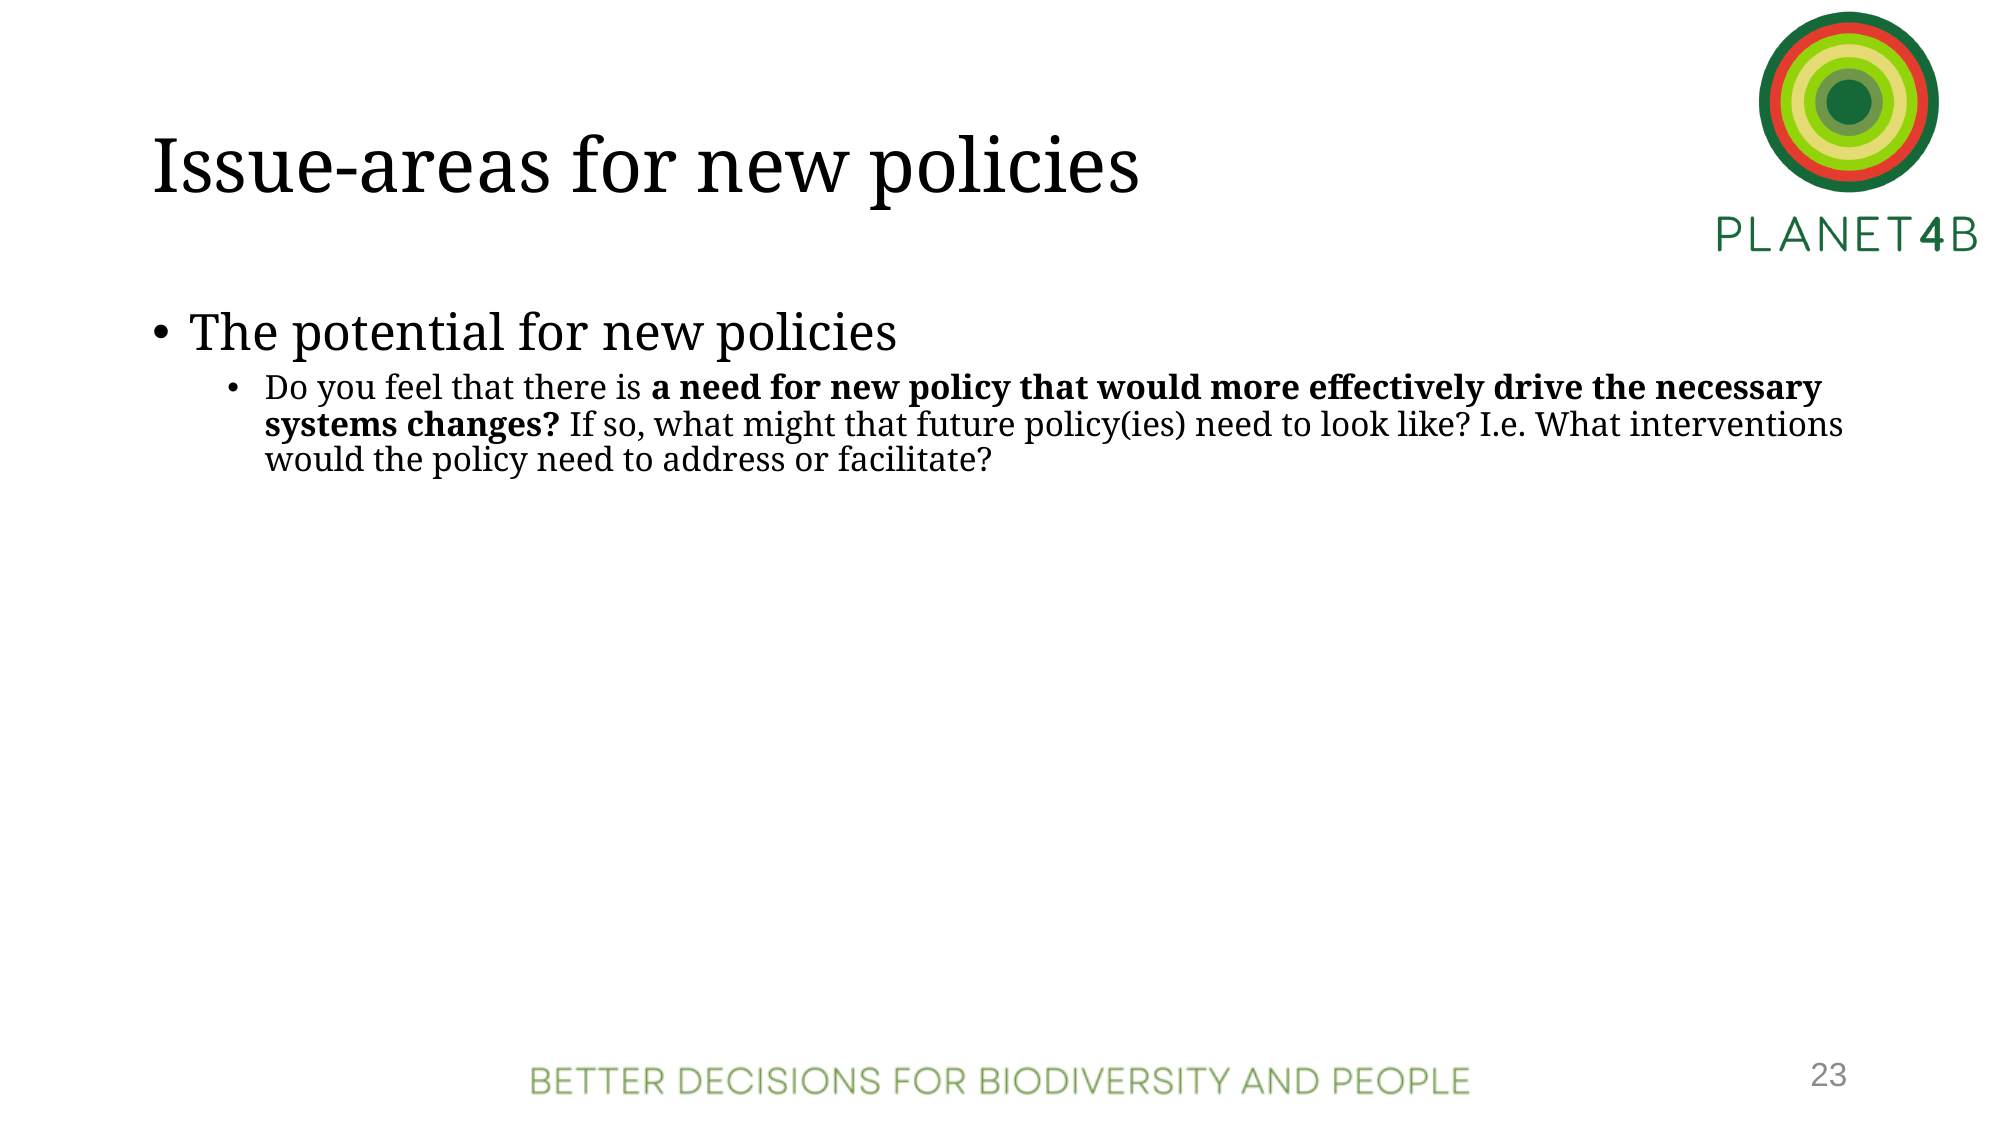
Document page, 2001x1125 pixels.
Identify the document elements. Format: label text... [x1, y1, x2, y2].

list The potential for new policies Do you feel that there is a need for new policy that would more effectively drive the necessary systems changes? If so, what might that future policy(ies) need to look like? I.e. What interventions would the policy need to address or facilitate? [137, 299, 1863, 1014]
slide_number 23 [1412, 1042, 1863, 1103]
title Issue-areas for new policies [137, 59, 1863, 278]
picture [1708, 1, 1986, 263]
picture [514, 1052, 1486, 1113]
